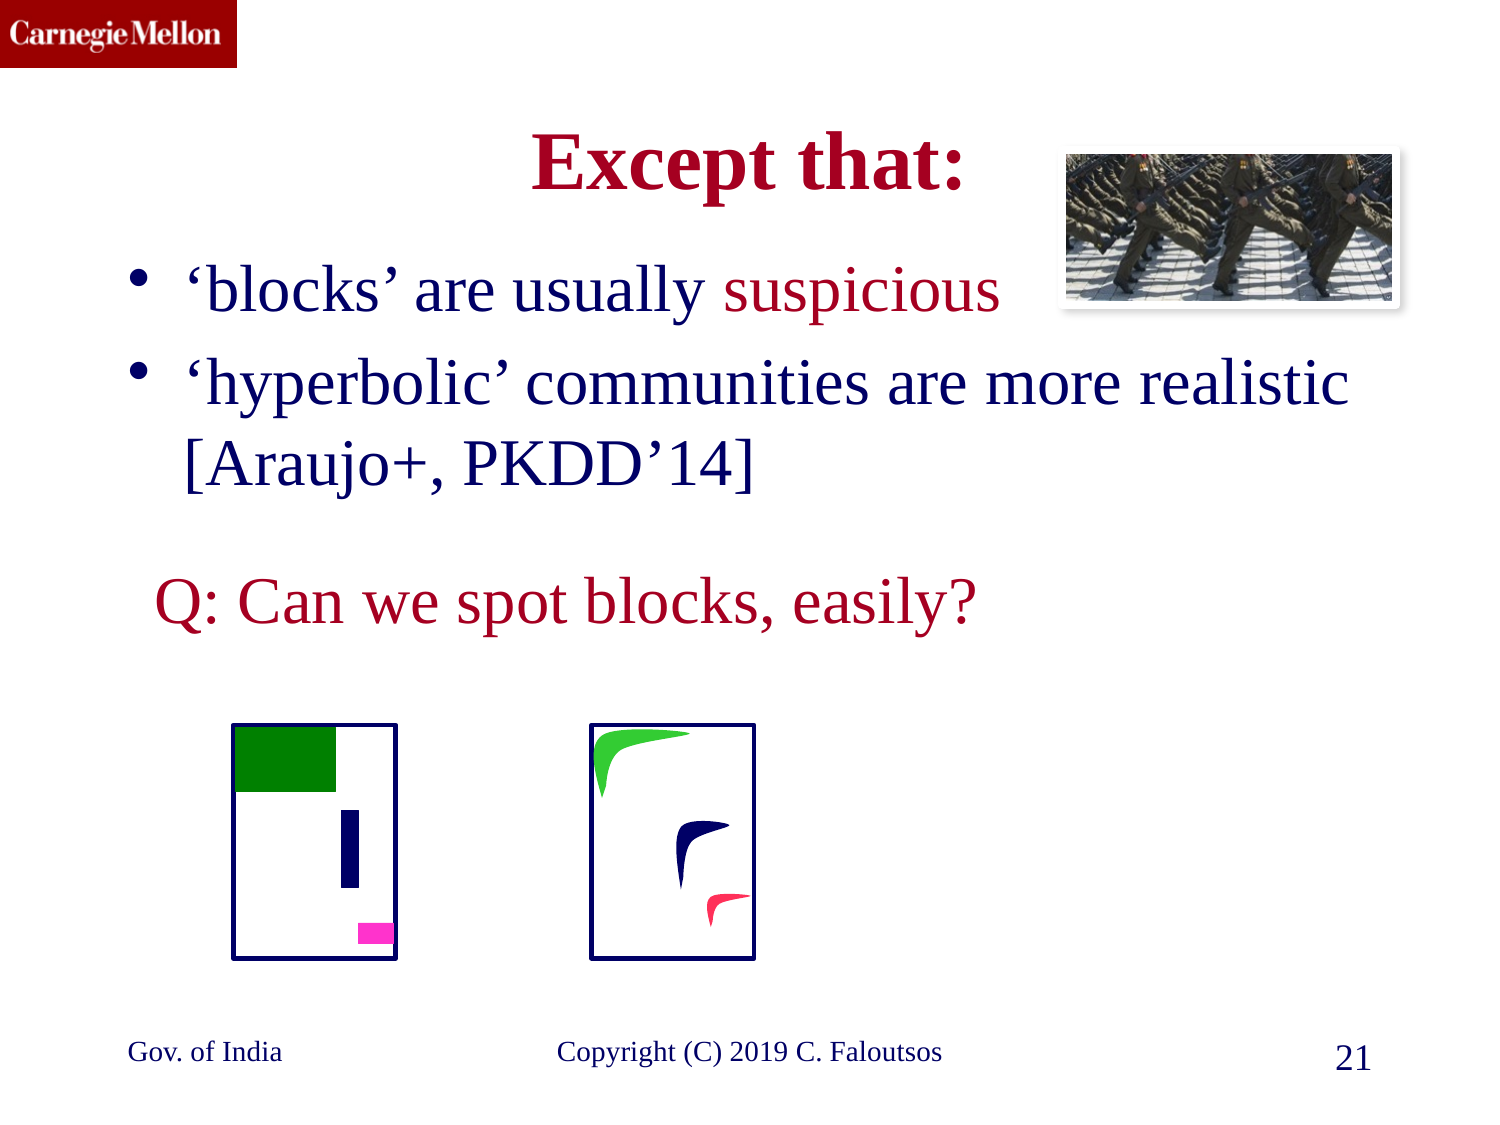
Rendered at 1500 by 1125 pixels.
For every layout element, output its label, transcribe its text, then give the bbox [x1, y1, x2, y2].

footer Copyright (C) 2019 C. Faloutsos [512, 1024, 988, 1101]
title Except that: [112, 99, 1388, 213]
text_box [233, 724, 396, 959]
slide_number Gov. of India [112, 1024, 426, 1101]
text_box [587, 724, 755, 959]
list ‘blocks’ are usually suspicious ‘hyperbolic’ communities are more realistic [Araujo+, PKDD’14] [112, 237, 1388, 1001]
picture [0, 0, 237, 68]
text_box Q: Can we spot blocks, easily? [139, 549, 995, 645]
picture [1066, 154, 1392, 301]
slide_number 21 [1074, 1024, 1388, 1101]
